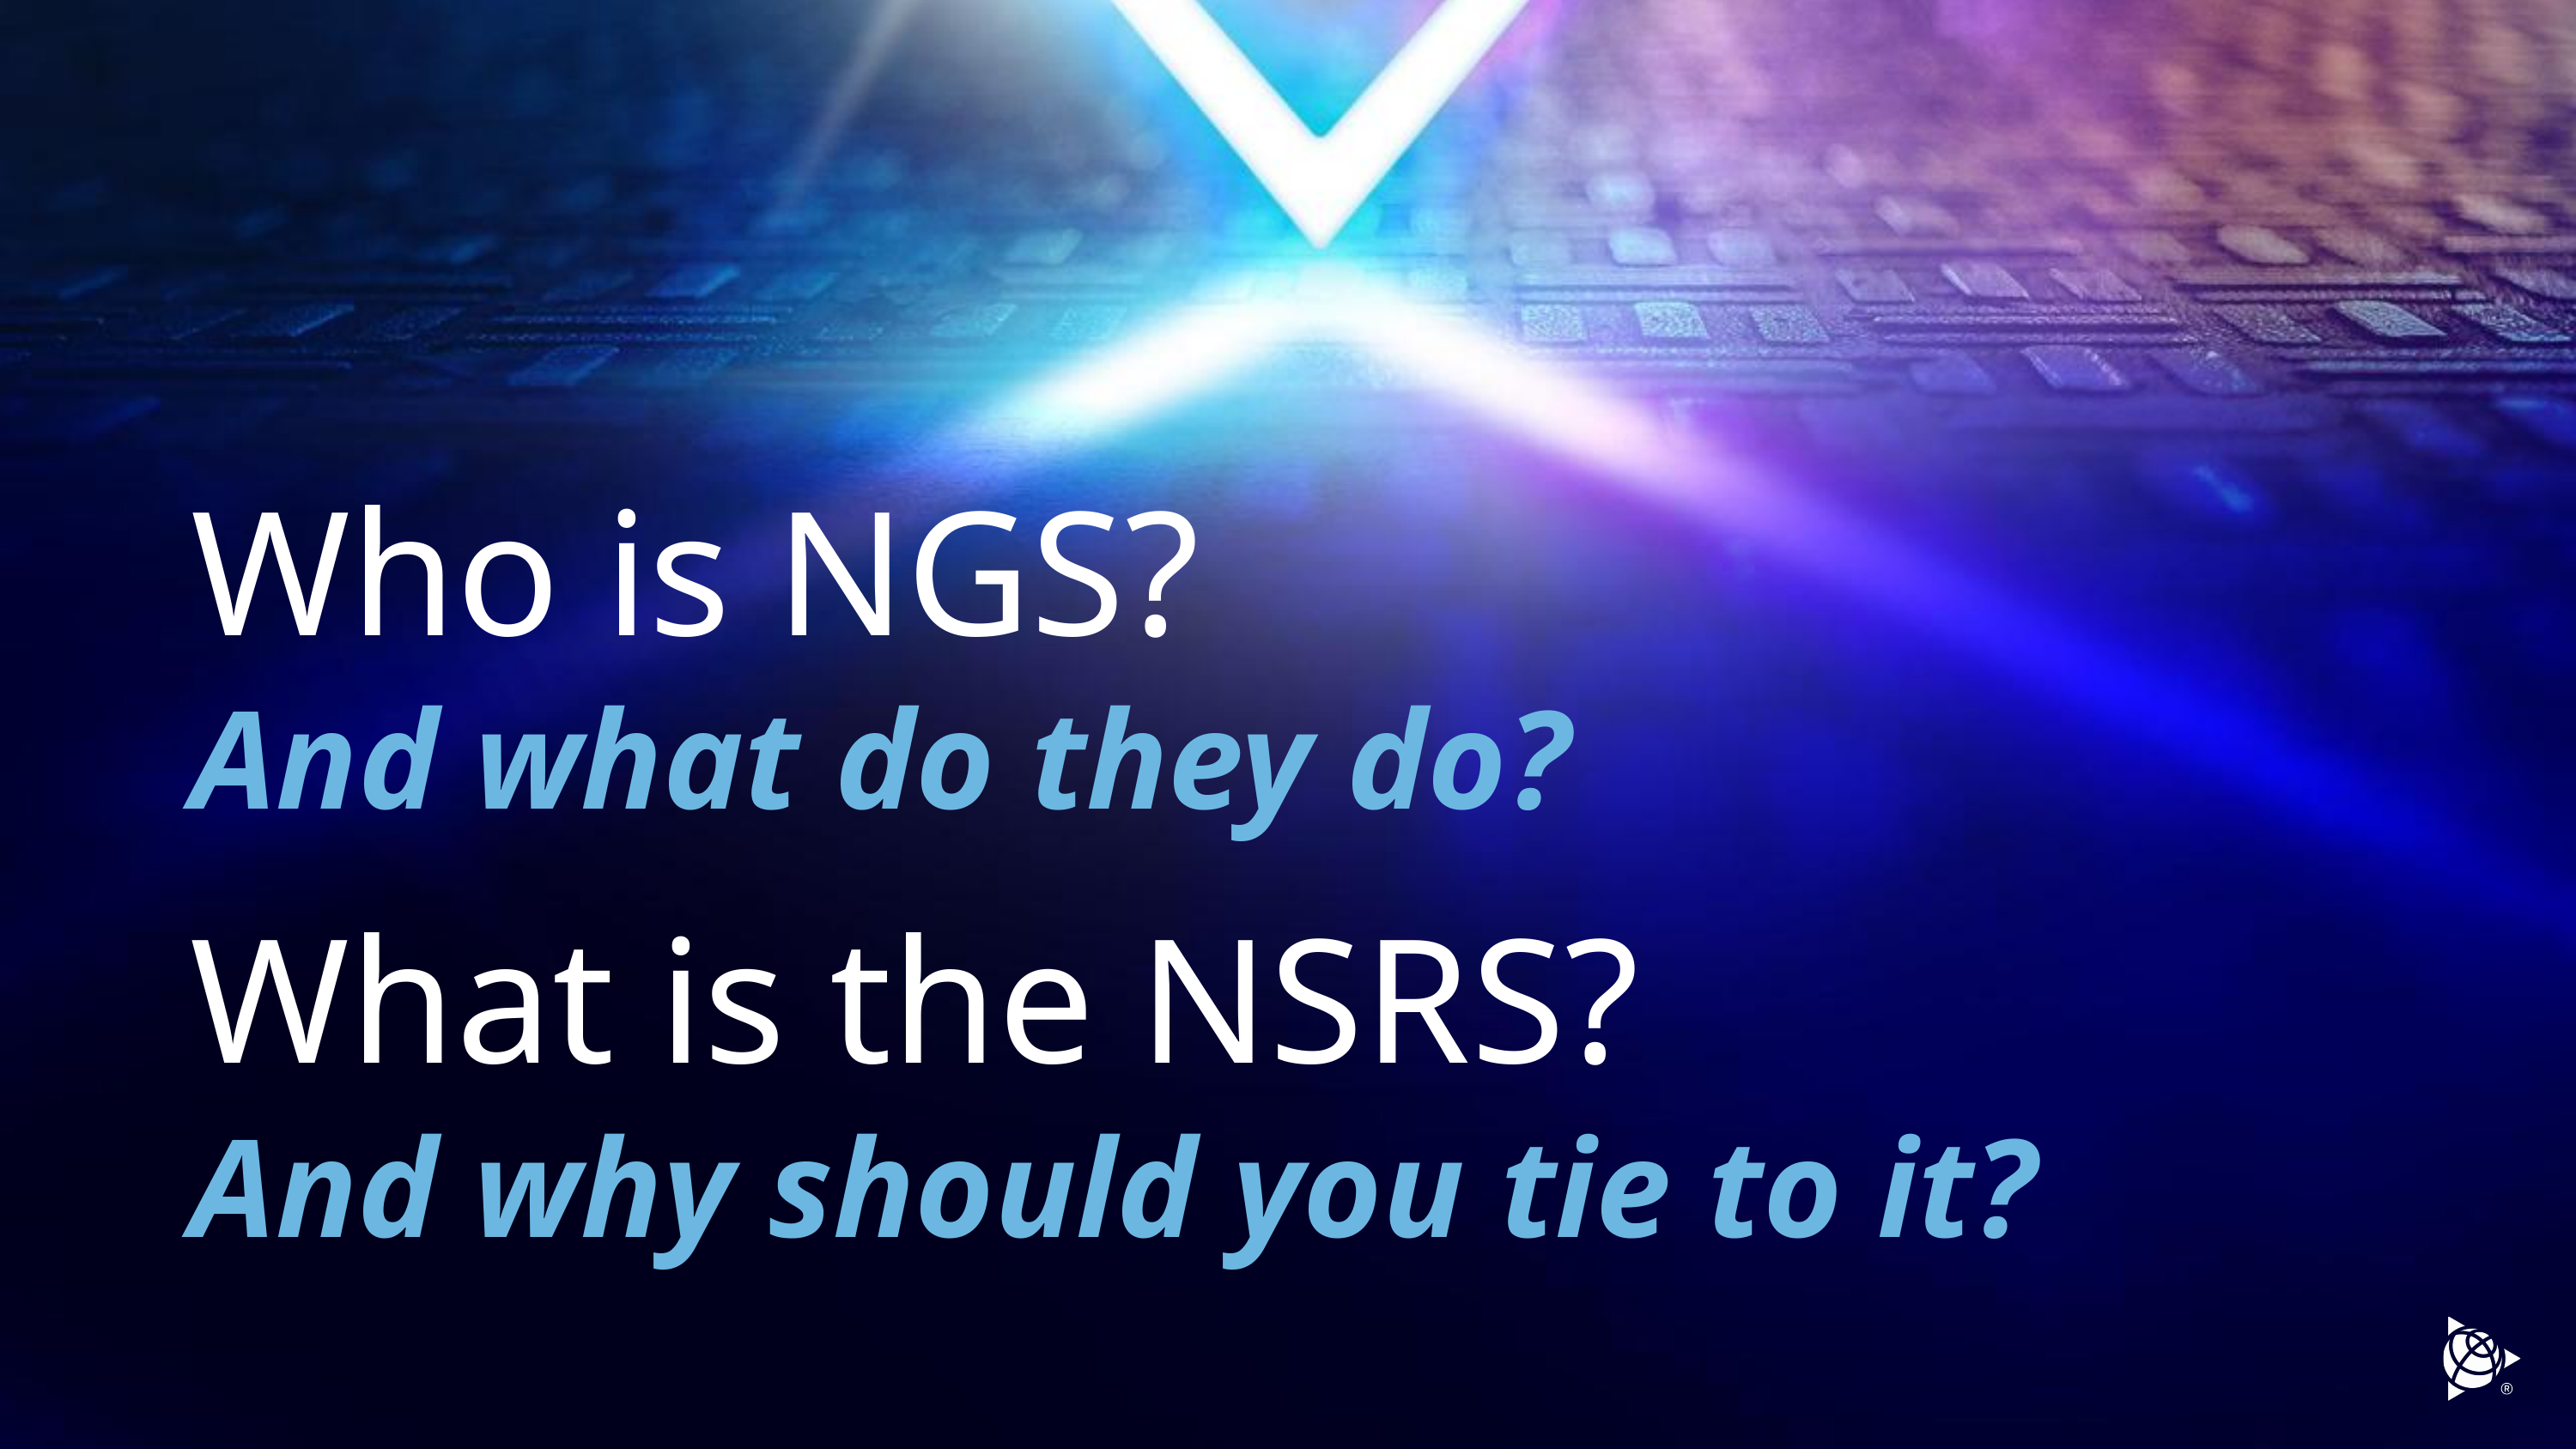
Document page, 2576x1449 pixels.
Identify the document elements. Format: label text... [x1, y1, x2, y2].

text_box And why should you tie to it? [190, 1083, 2386, 1264]
title Who is NGS? [190, 476, 1683, 655]
text_box What is the NSRS? [190, 903, 1683, 1083]
picture [0, 0, 2576, 1449]
title And what do they do? [190, 655, 2386, 837]
